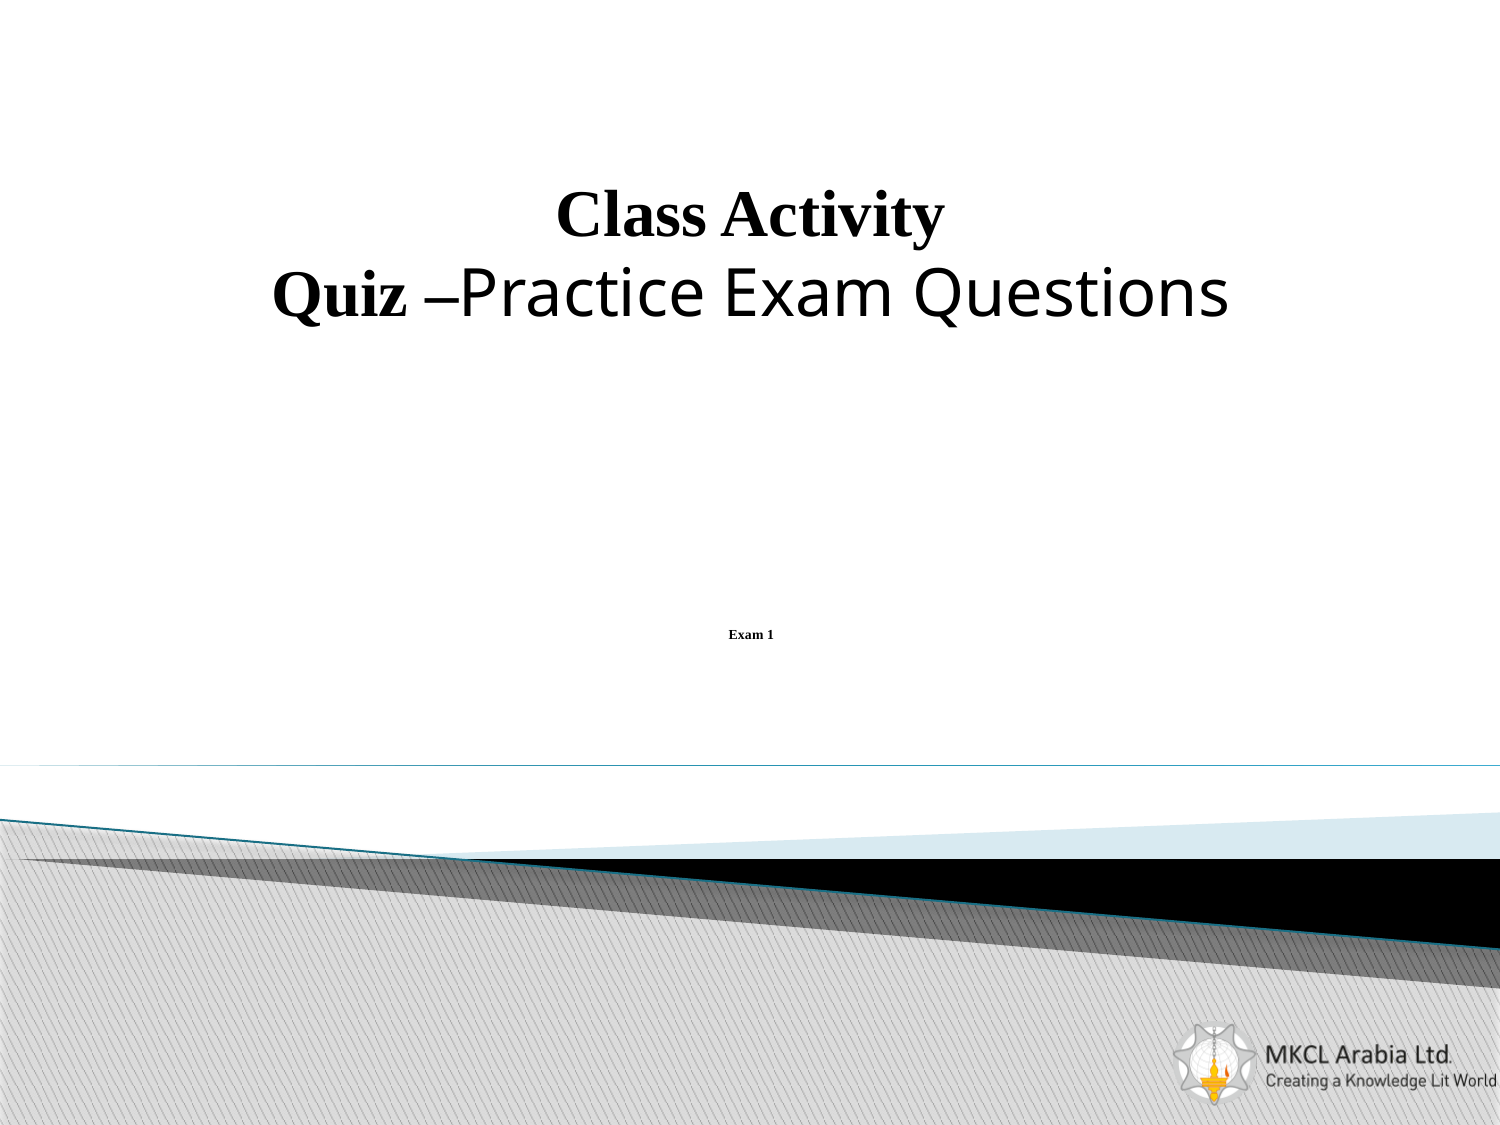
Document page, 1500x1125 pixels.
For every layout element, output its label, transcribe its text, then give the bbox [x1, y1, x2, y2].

picture [1172, 1021, 1496, 1106]
title Exam 1 [113, 500, 1389, 650]
picture [5, 859, 1500, 989]
text_box Class Activity Quiz –Practice Exam Questions [256, 162, 1246, 338]
